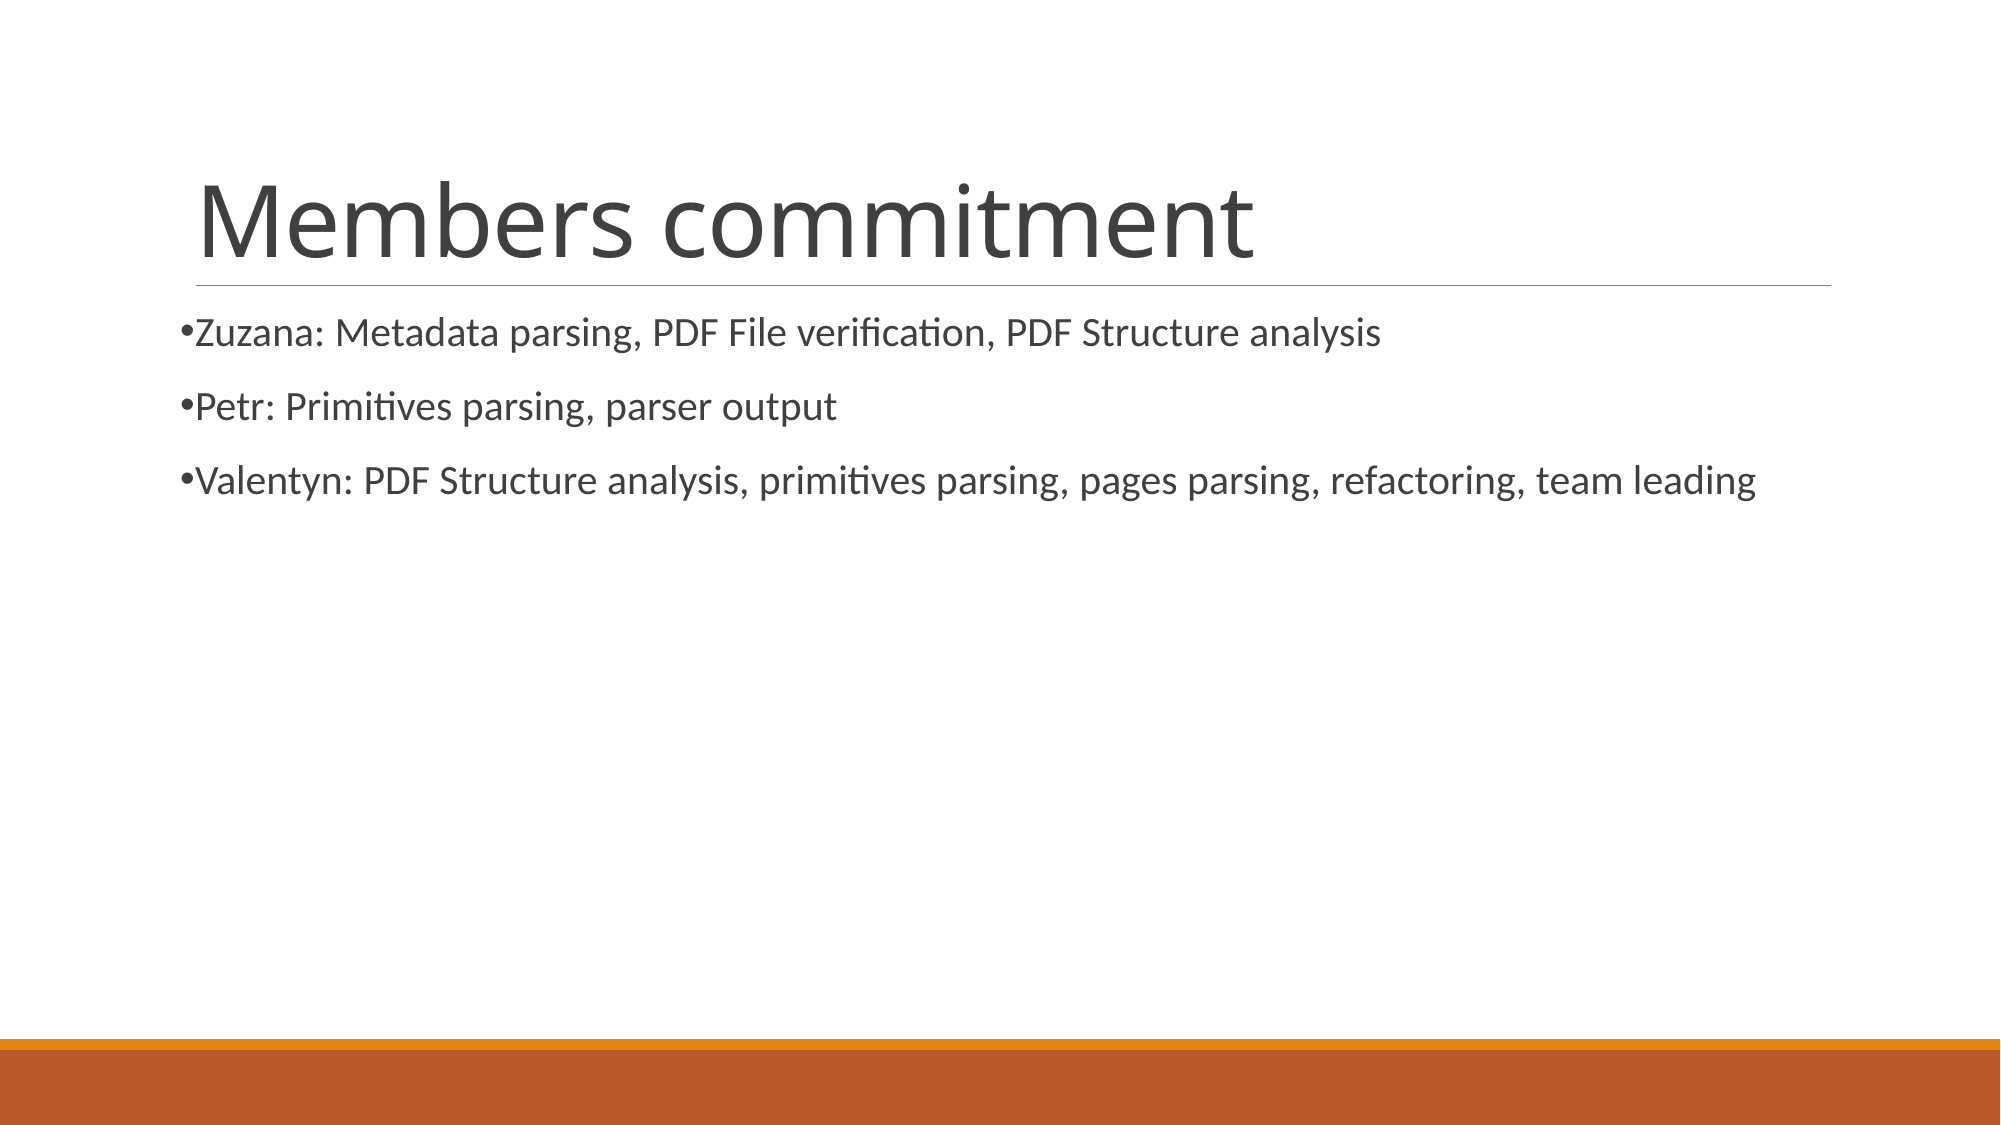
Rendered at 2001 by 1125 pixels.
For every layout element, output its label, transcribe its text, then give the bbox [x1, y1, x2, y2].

list Zuzana: Metadata parsing, PDF File verification, PDF Structure analysis Petr: Primitives parsing, parser output Valentyn: PDF Structure analysis, primitives parsing, pages parsing, refactoring, team leading [180, 302, 1830, 963]
title Members commitment [180, 47, 1830, 285]
